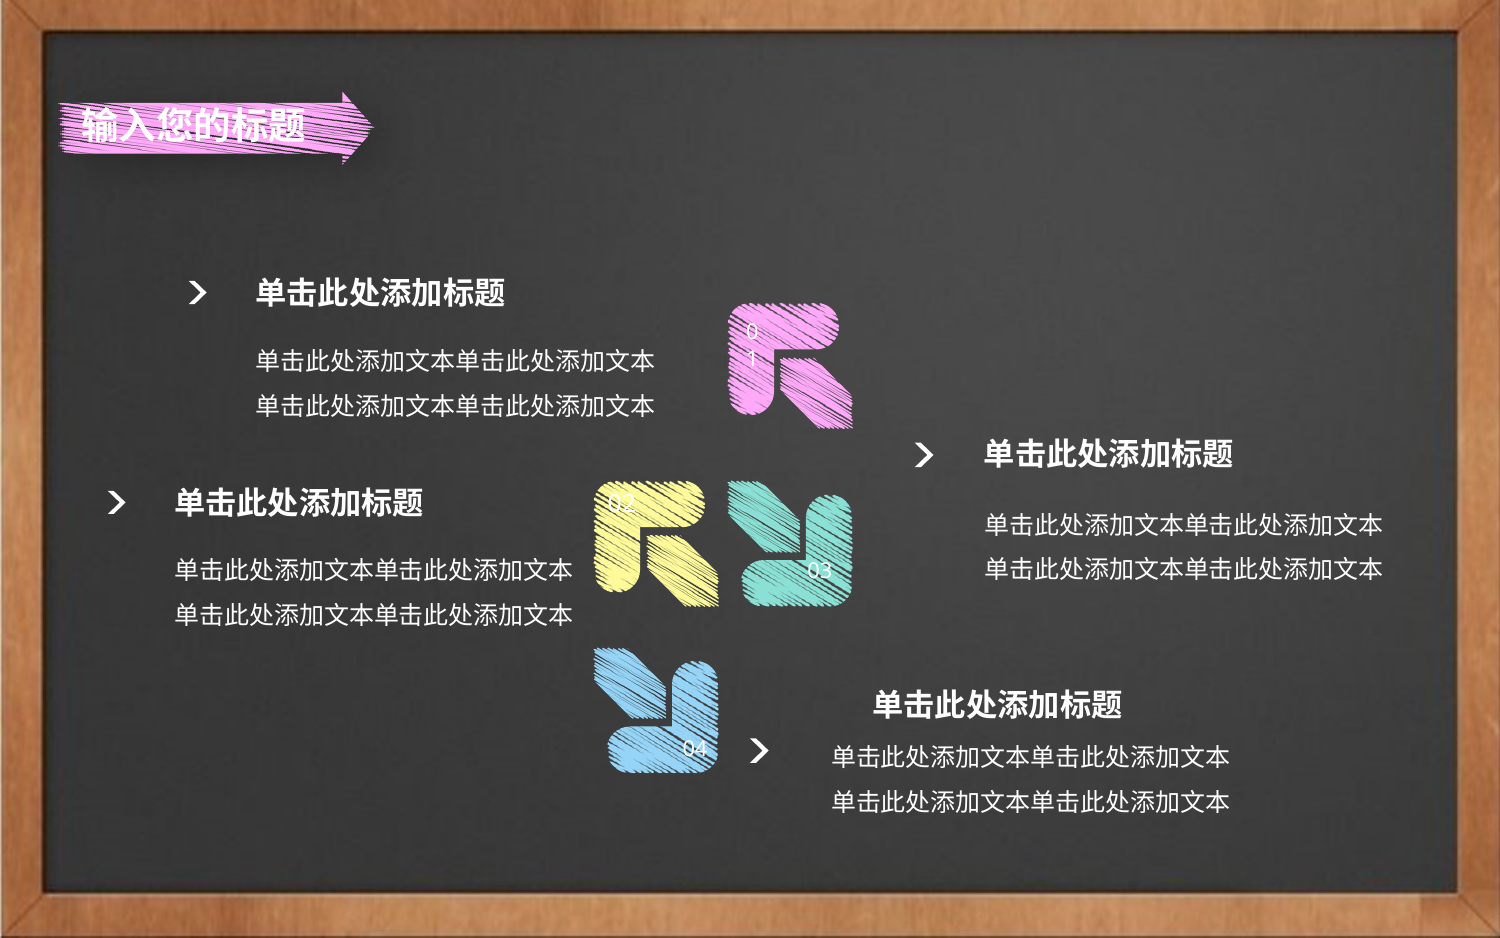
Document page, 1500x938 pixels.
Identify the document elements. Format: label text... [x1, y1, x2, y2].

text_box 输入您的标题 [18, 49, 352, 155]
text_box [747, 736, 771, 765]
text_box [107, 475, 591, 634]
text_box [593, 480, 719, 608]
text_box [593, 646, 728, 774]
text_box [188, 265, 672, 424]
picture [0, 0, 1500, 938]
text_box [914, 426, 1415, 588]
text_box 单击此处添加标题 [857, 677, 1216, 730]
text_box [727, 480, 853, 607]
text_box [56, 99, 377, 168]
text_box 单击此处添加文本单击此处添加文本单击此处添加文本单击此处添加文本 [816, 718, 1258, 824]
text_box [727, 302, 853, 430]
